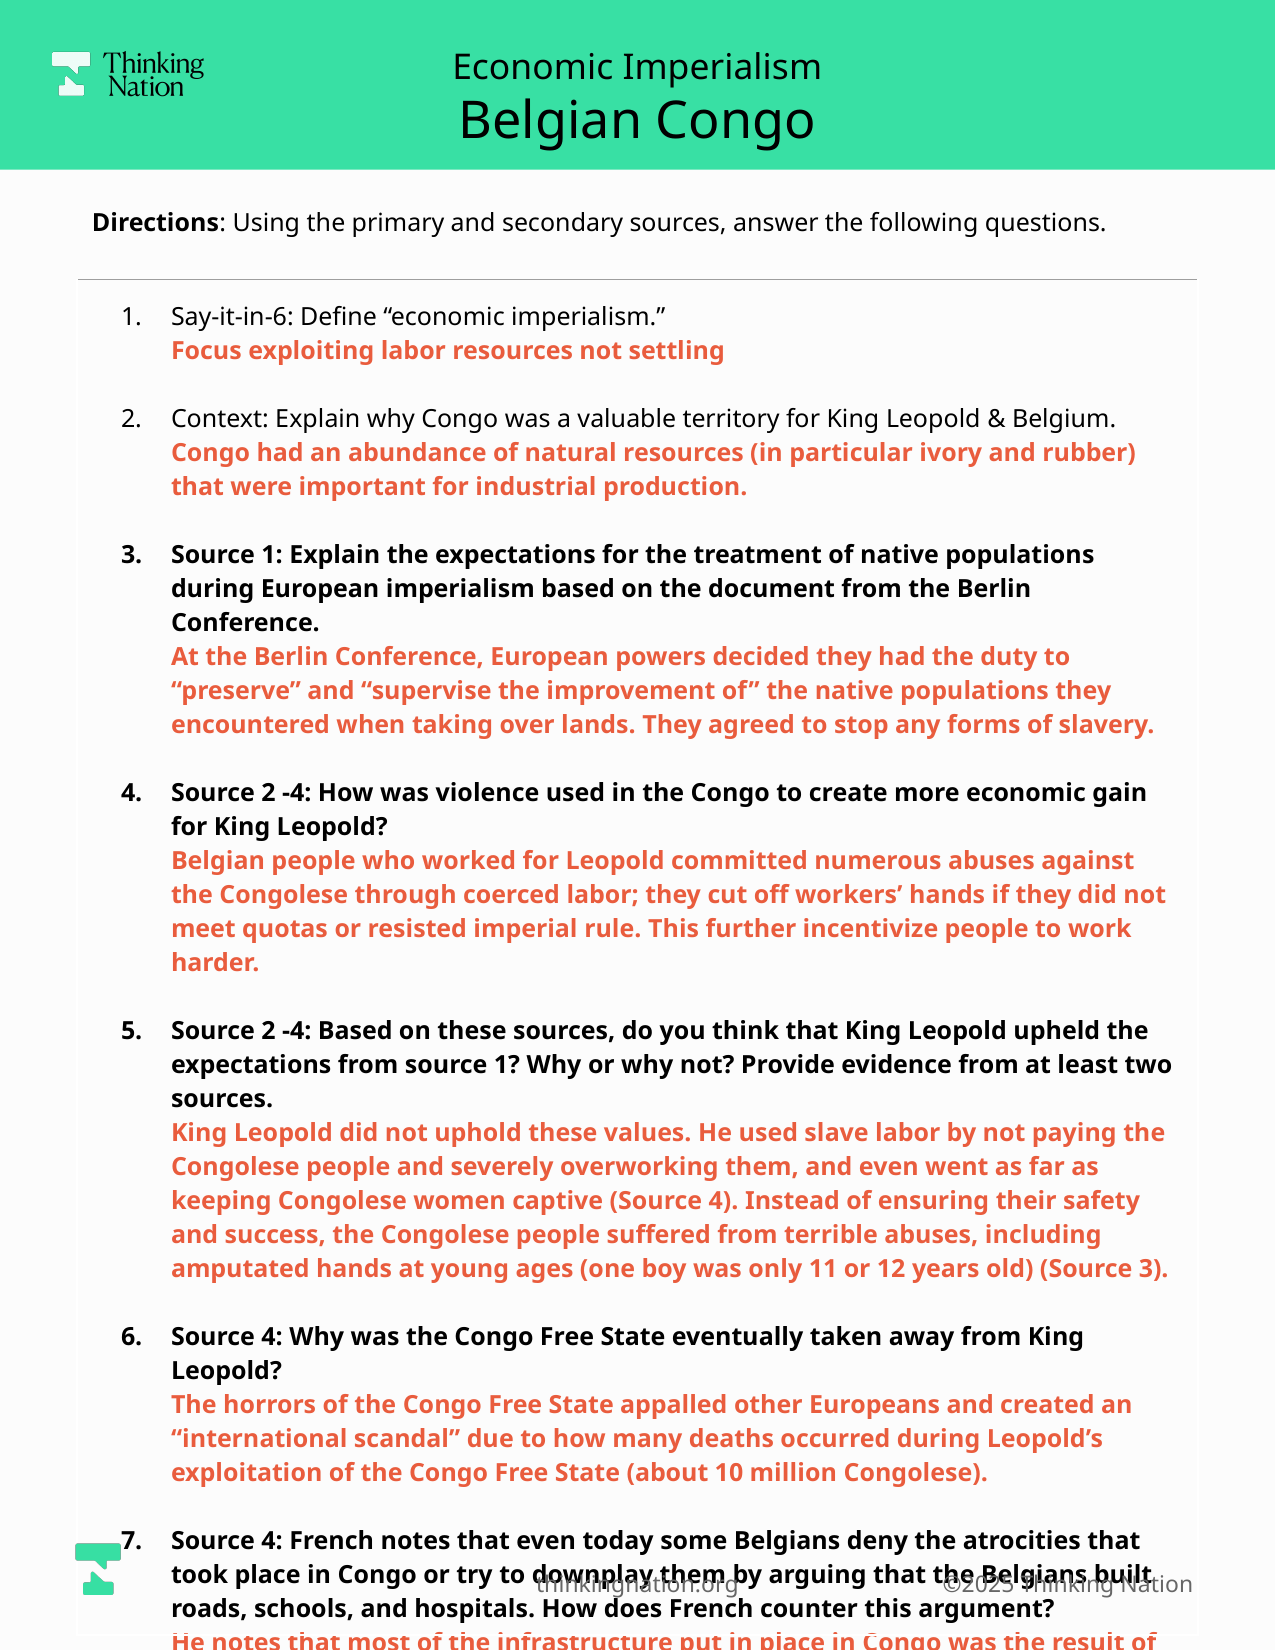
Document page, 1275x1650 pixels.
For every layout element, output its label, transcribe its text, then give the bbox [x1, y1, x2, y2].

picture [35, 37, 210, 110]
text_box ©2025 Thinking Nation [907, 1553, 1210, 1605]
text_box thinkingnation.org [486, 1553, 789, 1605]
picture [62, 1533, 134, 1605]
text_box Economic Imperialism Belgian Congo [0, 0, 1275, 170]
text_box Directions: Using the primary and secondary sources, answer the following questions. [76, 186, 1198, 252]
table_header Say-it-in-6: Define “economic imperialism.” Focus exploiting labor resources not settling Context: Explain why Congo was a valuable territory for King Leopold & Belgium. Congo had an abundance of natural resources (in particular ivory and rubber) that were important for industrial production. Source 1: Explain the expectations for the treatment of native populations during European imperialism based on the document from the Berlin Conference. At the Berlin Conference, European powers decided they had the duty to “preserve” and “supervise the improvement of” the native populations they encountered when taking over lands. They agreed to stop any forms of slavery. Source 2 -4: How was violence used in the Congo to create more economic gain for King Leopold? Belgian people who worked for Leopold committed numerous abuses against the Congolese through coerced labor; they cut off workers’ hands if they did not meet quotas or resisted imperial rule. This further incentivize people to work harder. Source 2 -4: Based on these sources, do you think that King Leopold upheld the expectations from source 1? Why or why not? Provide evidence from at least two sources. King Leopold did not uphold these values. He used slave labor by not paying the Congolese people and severely overworking them, and even went as far as keeping Congolese women captive (Source 4). Instead of ensuring their safety and success, the Congolese people suffered from terrible abuses, including amputated hands at young ages (one boy was only 11 or 12 years old) (Source 3). Source 4: Why was the Congo Free State eventually taken away from King Leopold? The horrors of the Congo Free State appalled other Europeans and created an “international scandal” due to how many deaths occurred during Leopold’s exploitation of the Congo Free State (about 10 million Congolese). Source 4: French notes that even today some Belgians deny the atrocities that took place in Congo or try to downplay them by arguing that the Belgians built roads, schools, and hospitals. How does French counter this argument? He notes that most of the infrastructure put in place in Congo was the result of the forced labor and exploitation of the Congolese people, who did not even get a secondary education in return. Belgium didn’t even compile a development plan for the Congo until 1949, about 10 years before Congo’s independence and over fifty years after King Leopold claimed it for himself. [78, 280, 1197, 1634]
